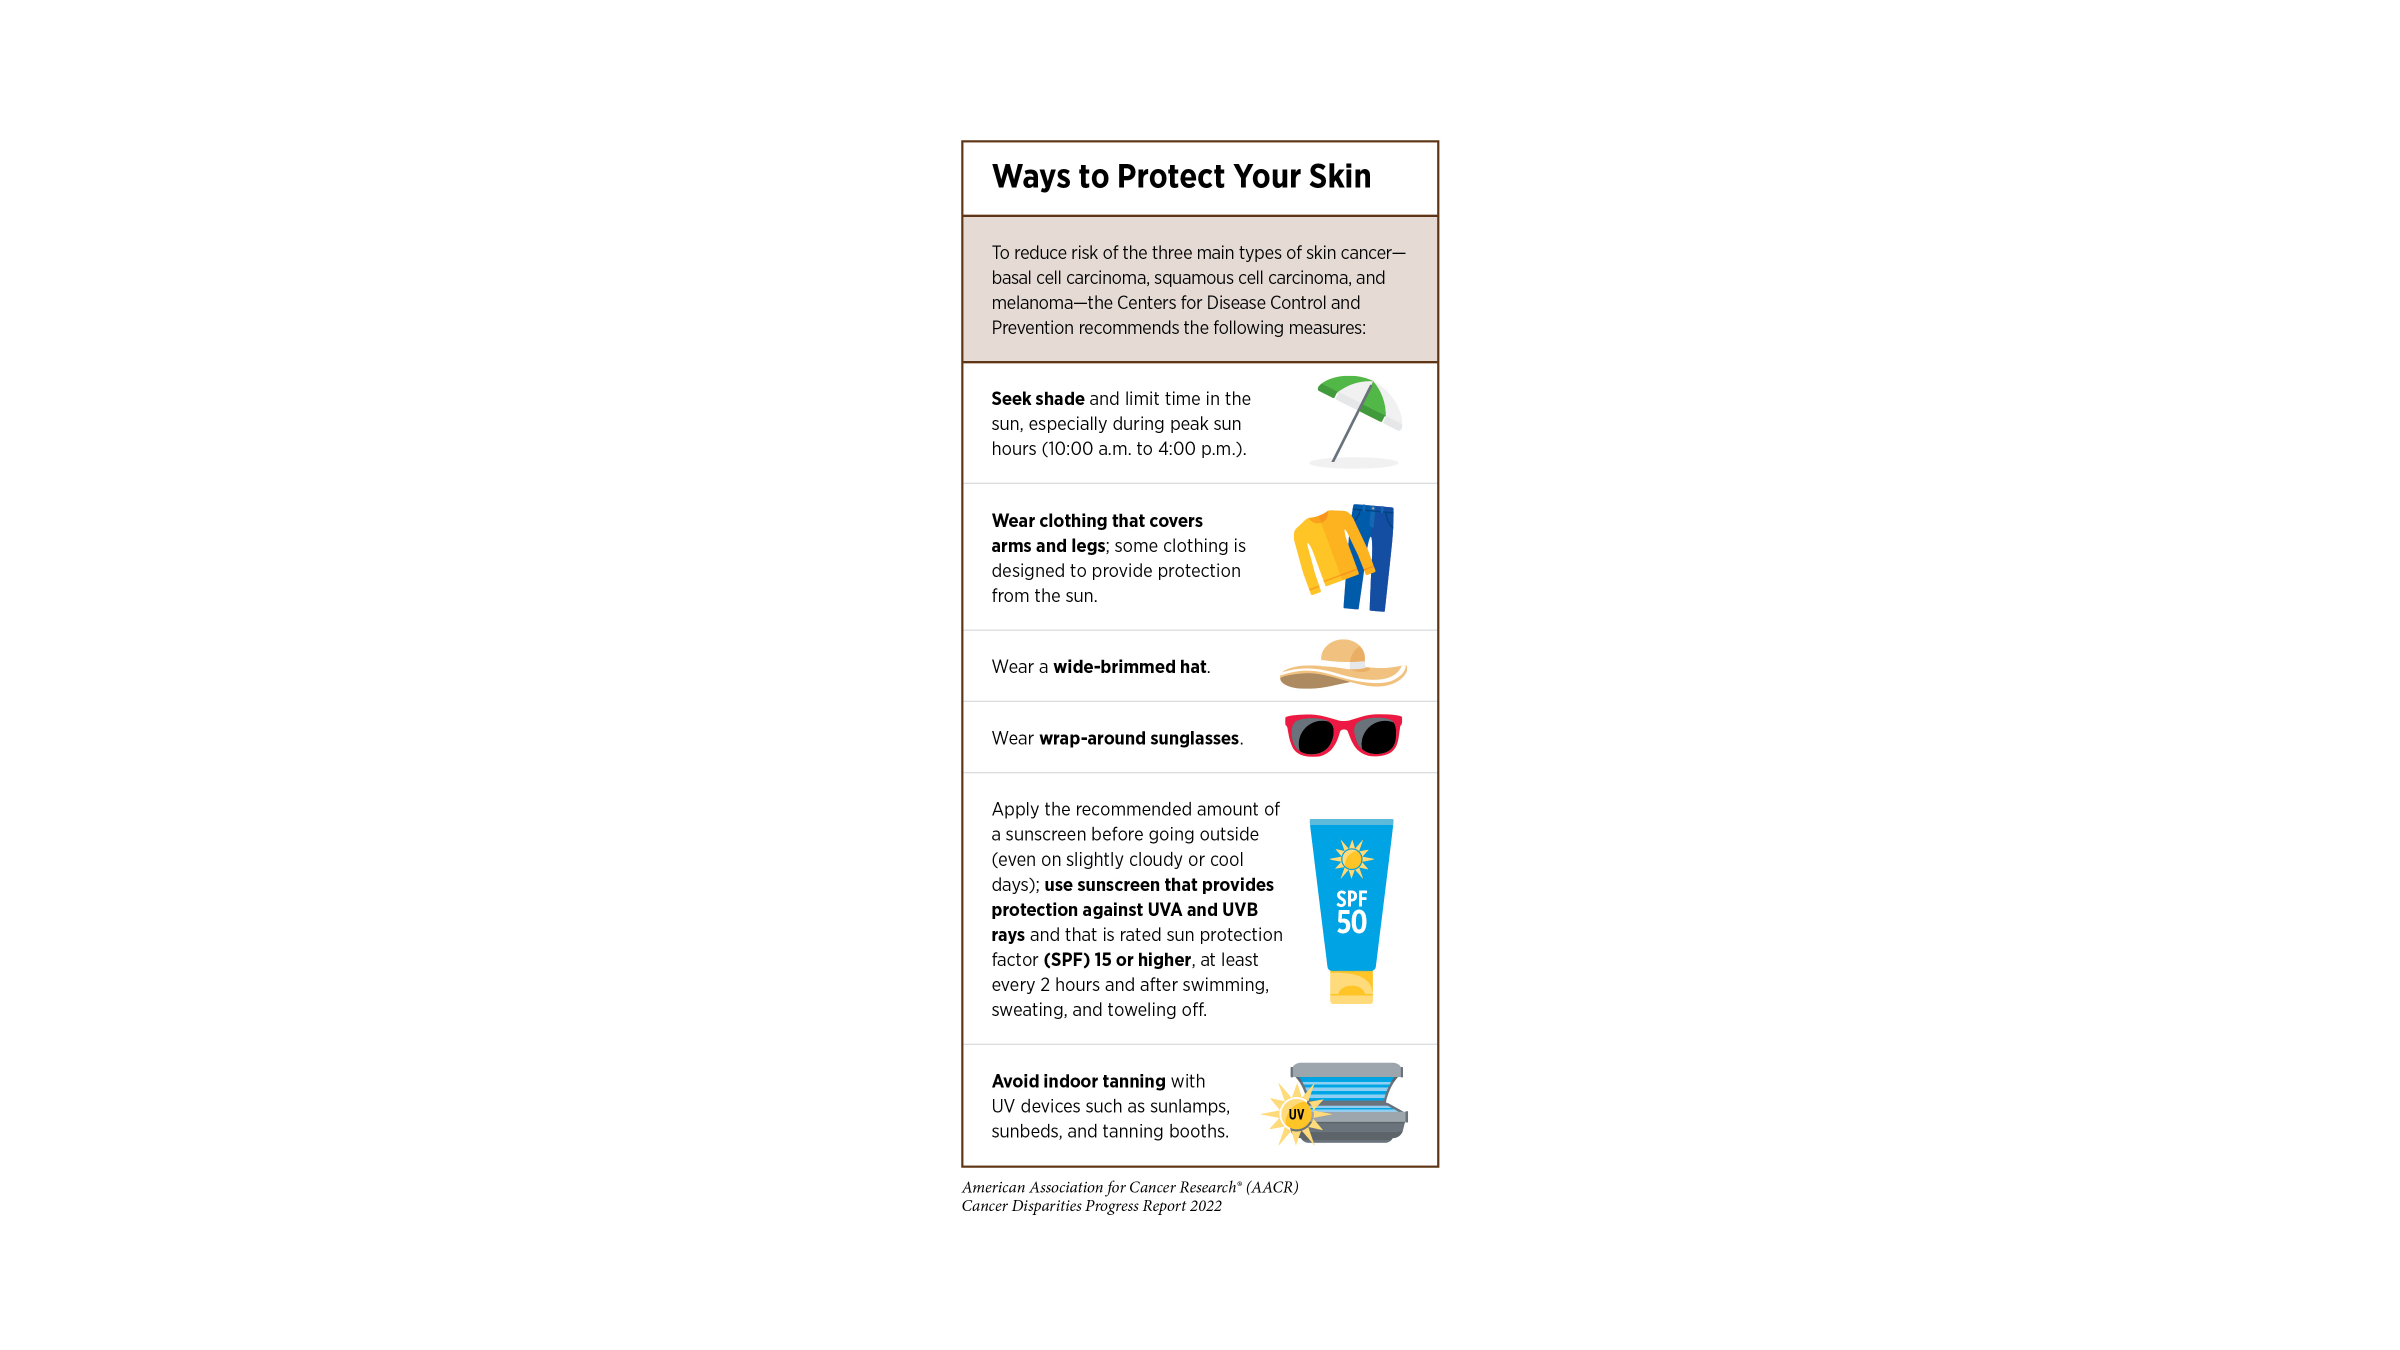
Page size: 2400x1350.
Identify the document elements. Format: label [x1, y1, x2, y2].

picture [942, 121, 1458, 1229]
